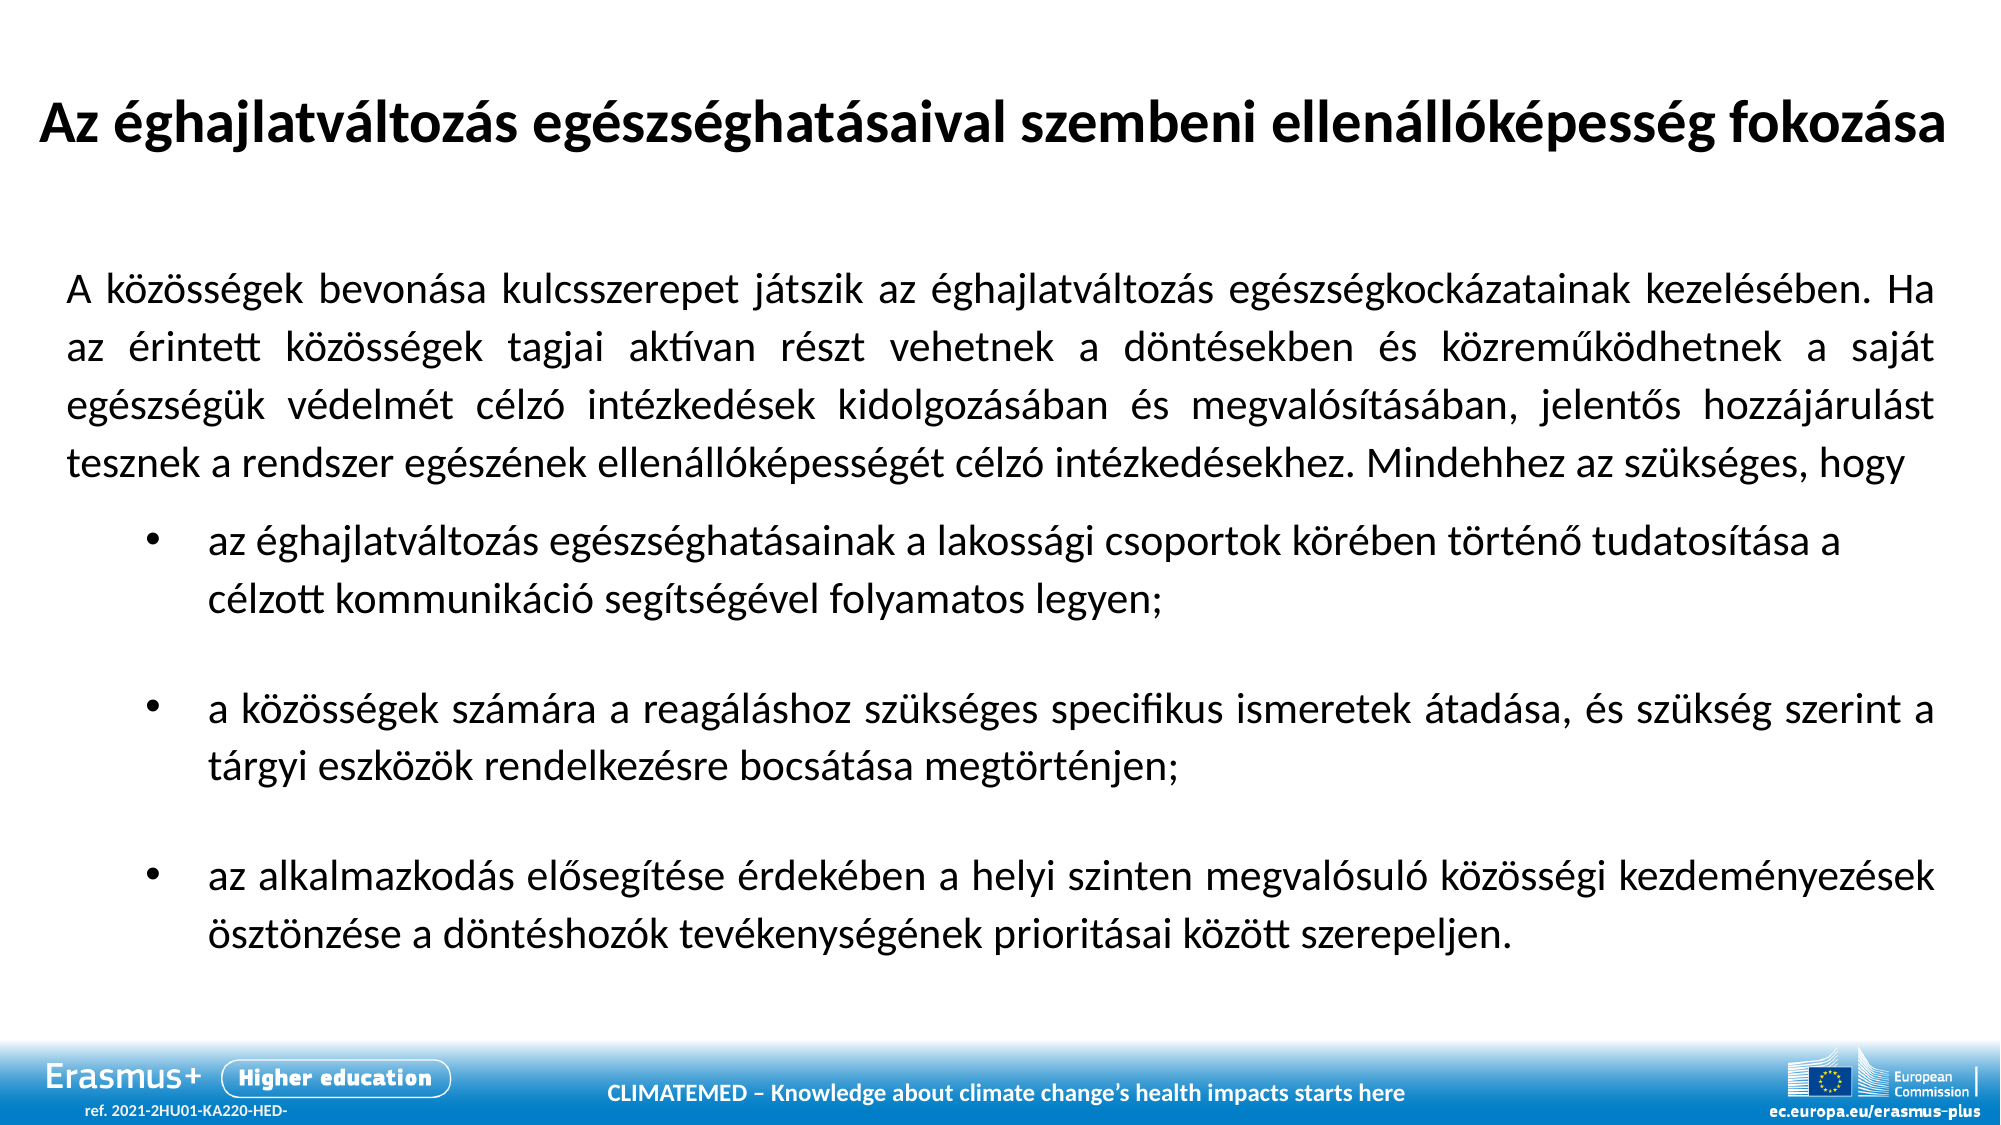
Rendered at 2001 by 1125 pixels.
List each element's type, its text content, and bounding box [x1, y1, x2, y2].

title Az éghajlatváltozás egészséghatásaival szembeni ellenállóképesség fokozása [24, 54, 2000, 191]
picture [0, 899, 2000, 1125]
list A közösségek bevonása kulcsszerepet játszik az éghajlatváltozás egészségkockázatainak kezelésében. Ha az érintett közösségek tagjai aktívan részt vehetnek a döntésekben és közreműködhetnek a saját egészségük védelmét célzó intézkedések kidolgozásában és megvalósításában, jelentős hozzájárulást tesznek a rendszer egészének ellenállóképességét célzó intézkedésekhez. Mindehhez az szükséges, hogy az éghajlatváltozás egészséghatásainak a lakossági csoportok körében történő tudatosítása a célzott kommunikáció segítségével folyamatos legyen; a közösségek számára a reagáláshoz szükséges specifikus ismeretek átadása, és szükség szerint a tárgyi eszközök rendelkezésre bocsátása megtörténjen; az alkalmazkodás elősegítése érdekében a helyi szinten megvalósuló közösségi kezdeményezések ösztönzése a döntéshozók tevékenységének prioritásai között szerepeljen. [42, 247, 1952, 1037]
